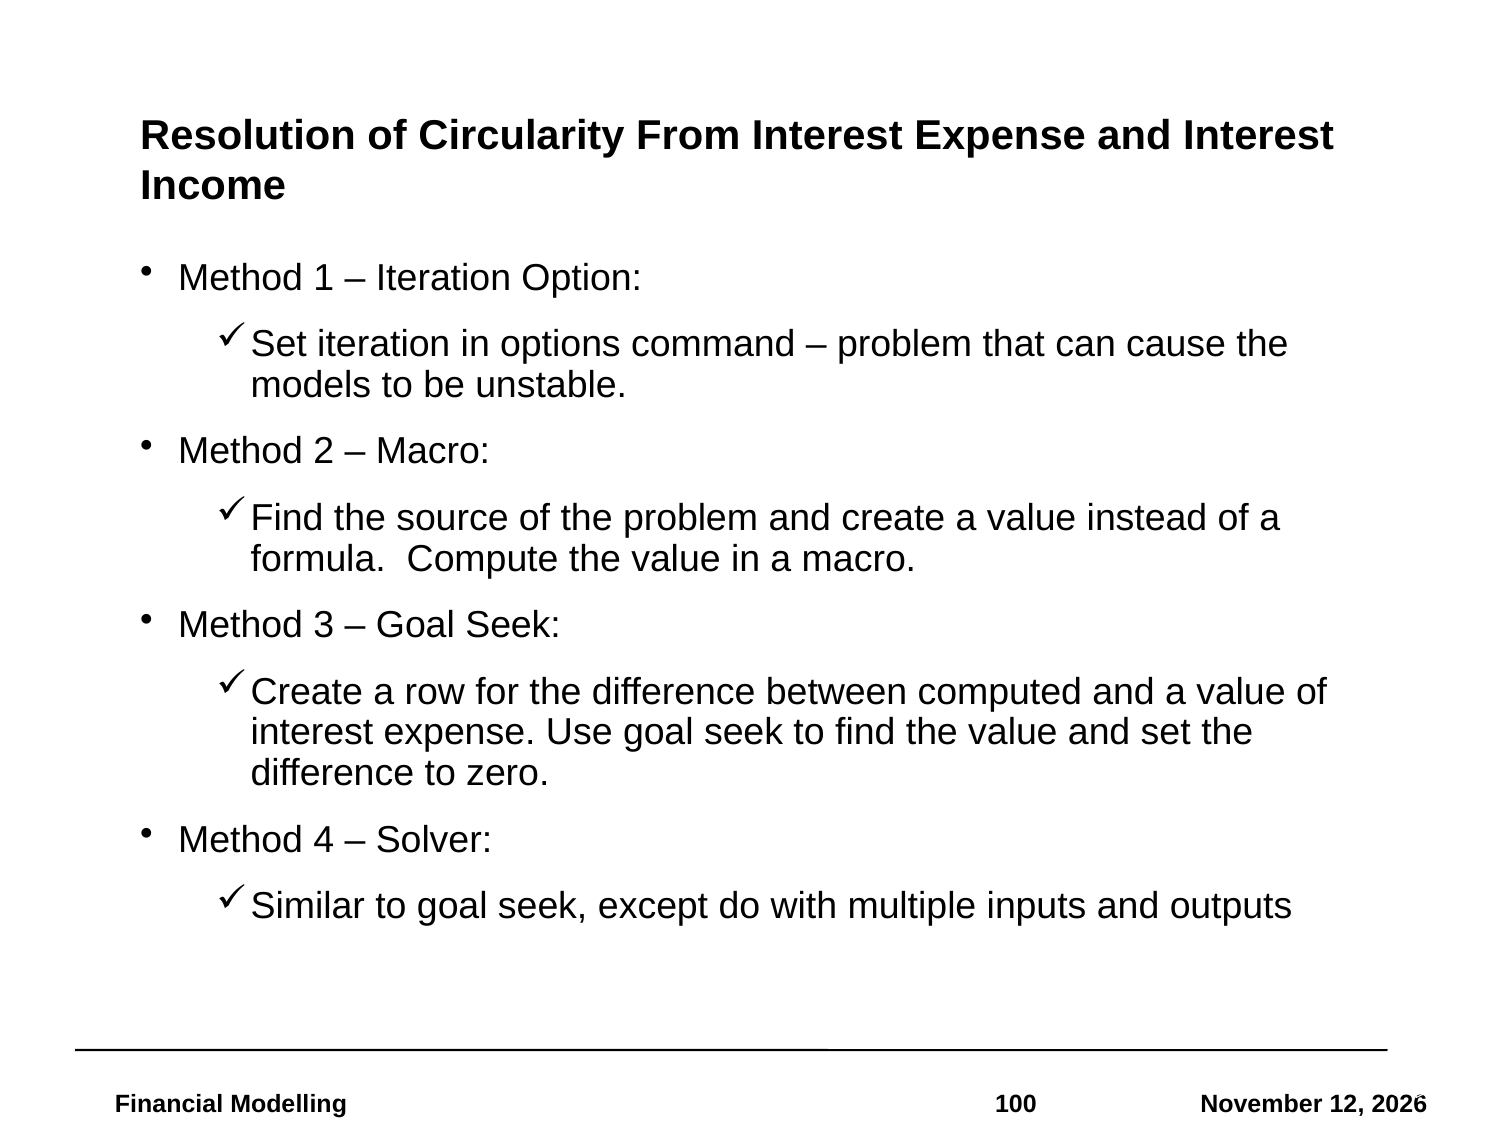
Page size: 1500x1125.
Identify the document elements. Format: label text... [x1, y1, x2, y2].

title Resolution of Circularity From Interest Expense and Interest Income [124, 99, 1413, 226]
list Method 1 – Iteration Option: Set iteration in options command – problem that can cause the models to be unstable. Method 2 – Macro: Find the source of the problem and create a value instead of a formula. Compute the value in a macro. Method 3 – Goal Seek: Create a row for the difference between computed and a value of interest expense. Use goal seek to find the value and set the difference to zero. Method 4 – Solver: Similar to goal seek, except do with multiple inputs and outputs [124, 249, 1413, 1001]
